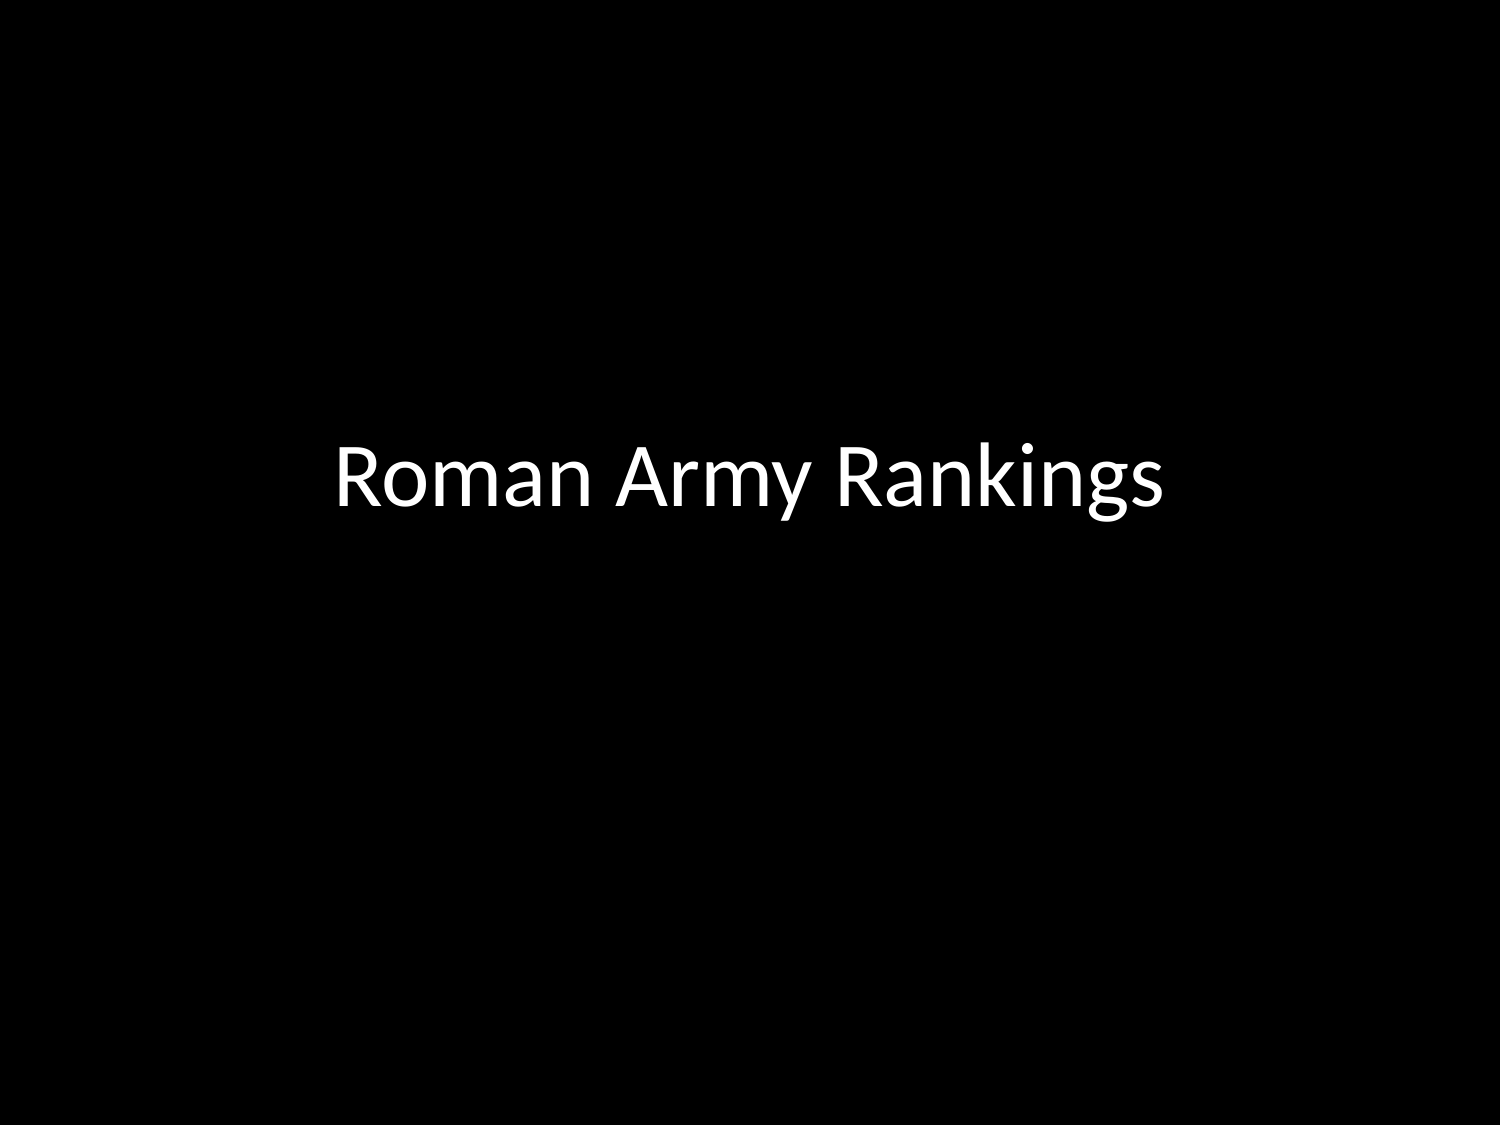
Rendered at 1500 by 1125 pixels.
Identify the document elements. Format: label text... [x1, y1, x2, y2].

title Roman Army Rankings [112, 349, 1388, 591]
